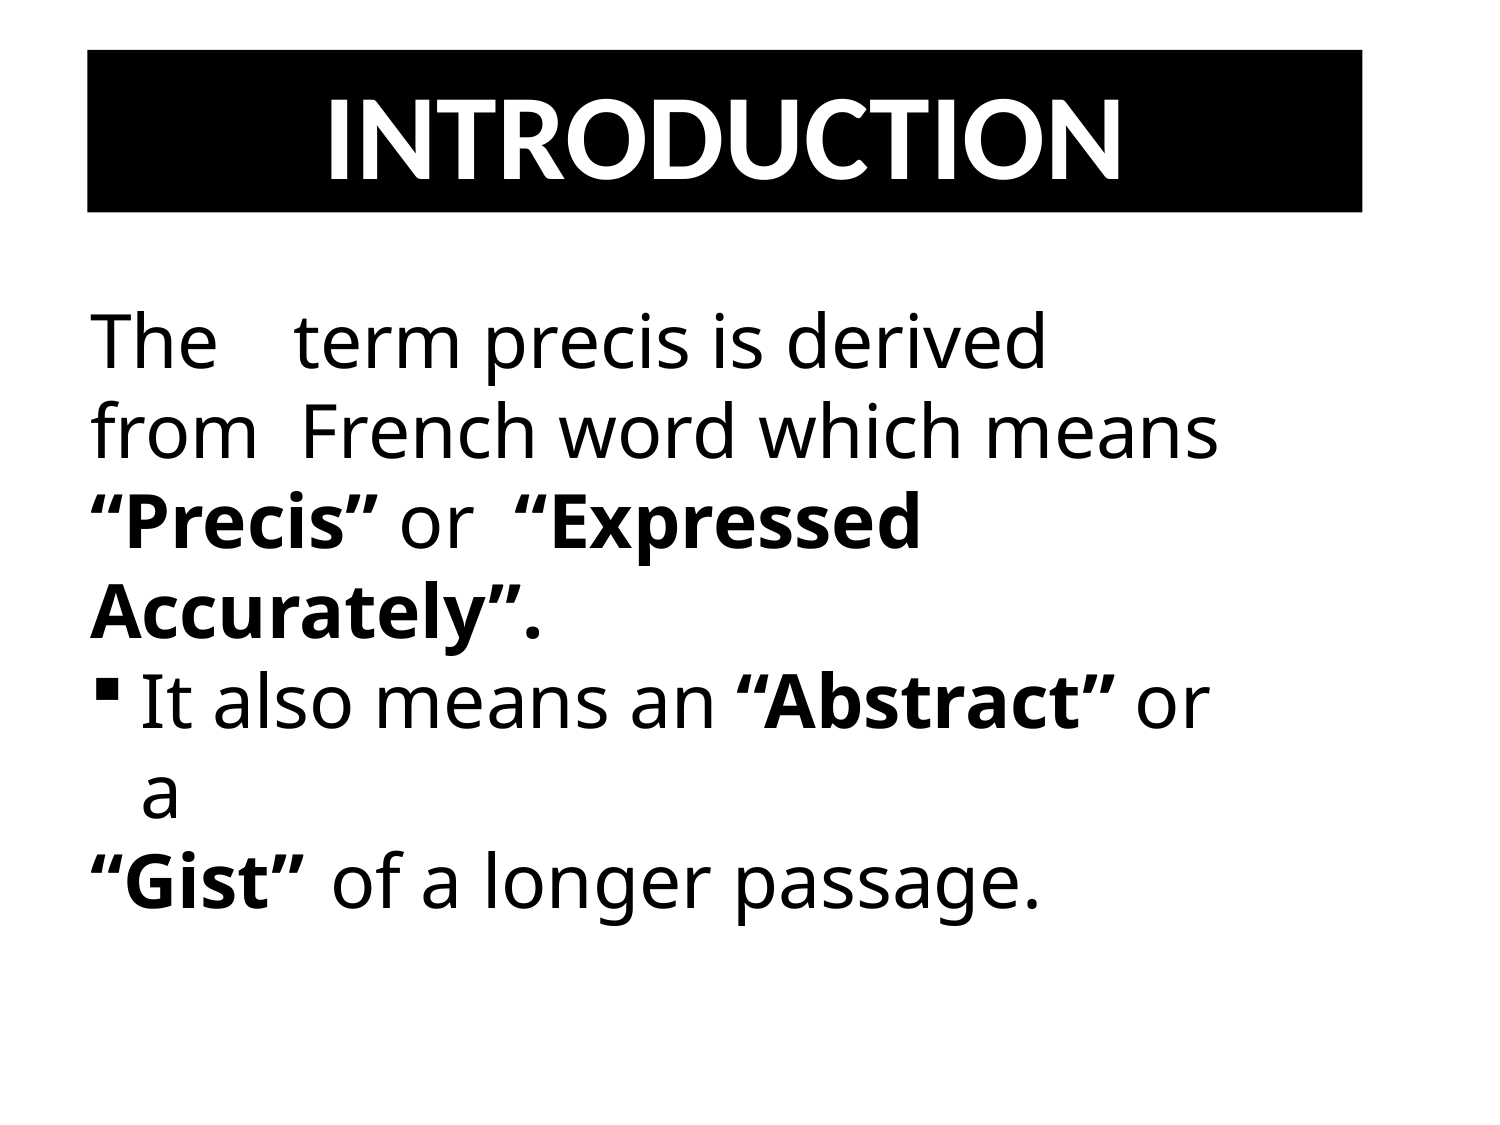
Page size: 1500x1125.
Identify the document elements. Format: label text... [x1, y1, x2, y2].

text_box The term precis is derived from French word which means “Precis” or “Expressed Accurately”. It also means an “Abstract” or a “Gist” of a longer passage. [87, 291, 1239, 924]
text_box INTRODUCTION [87, 49, 1363, 213]
